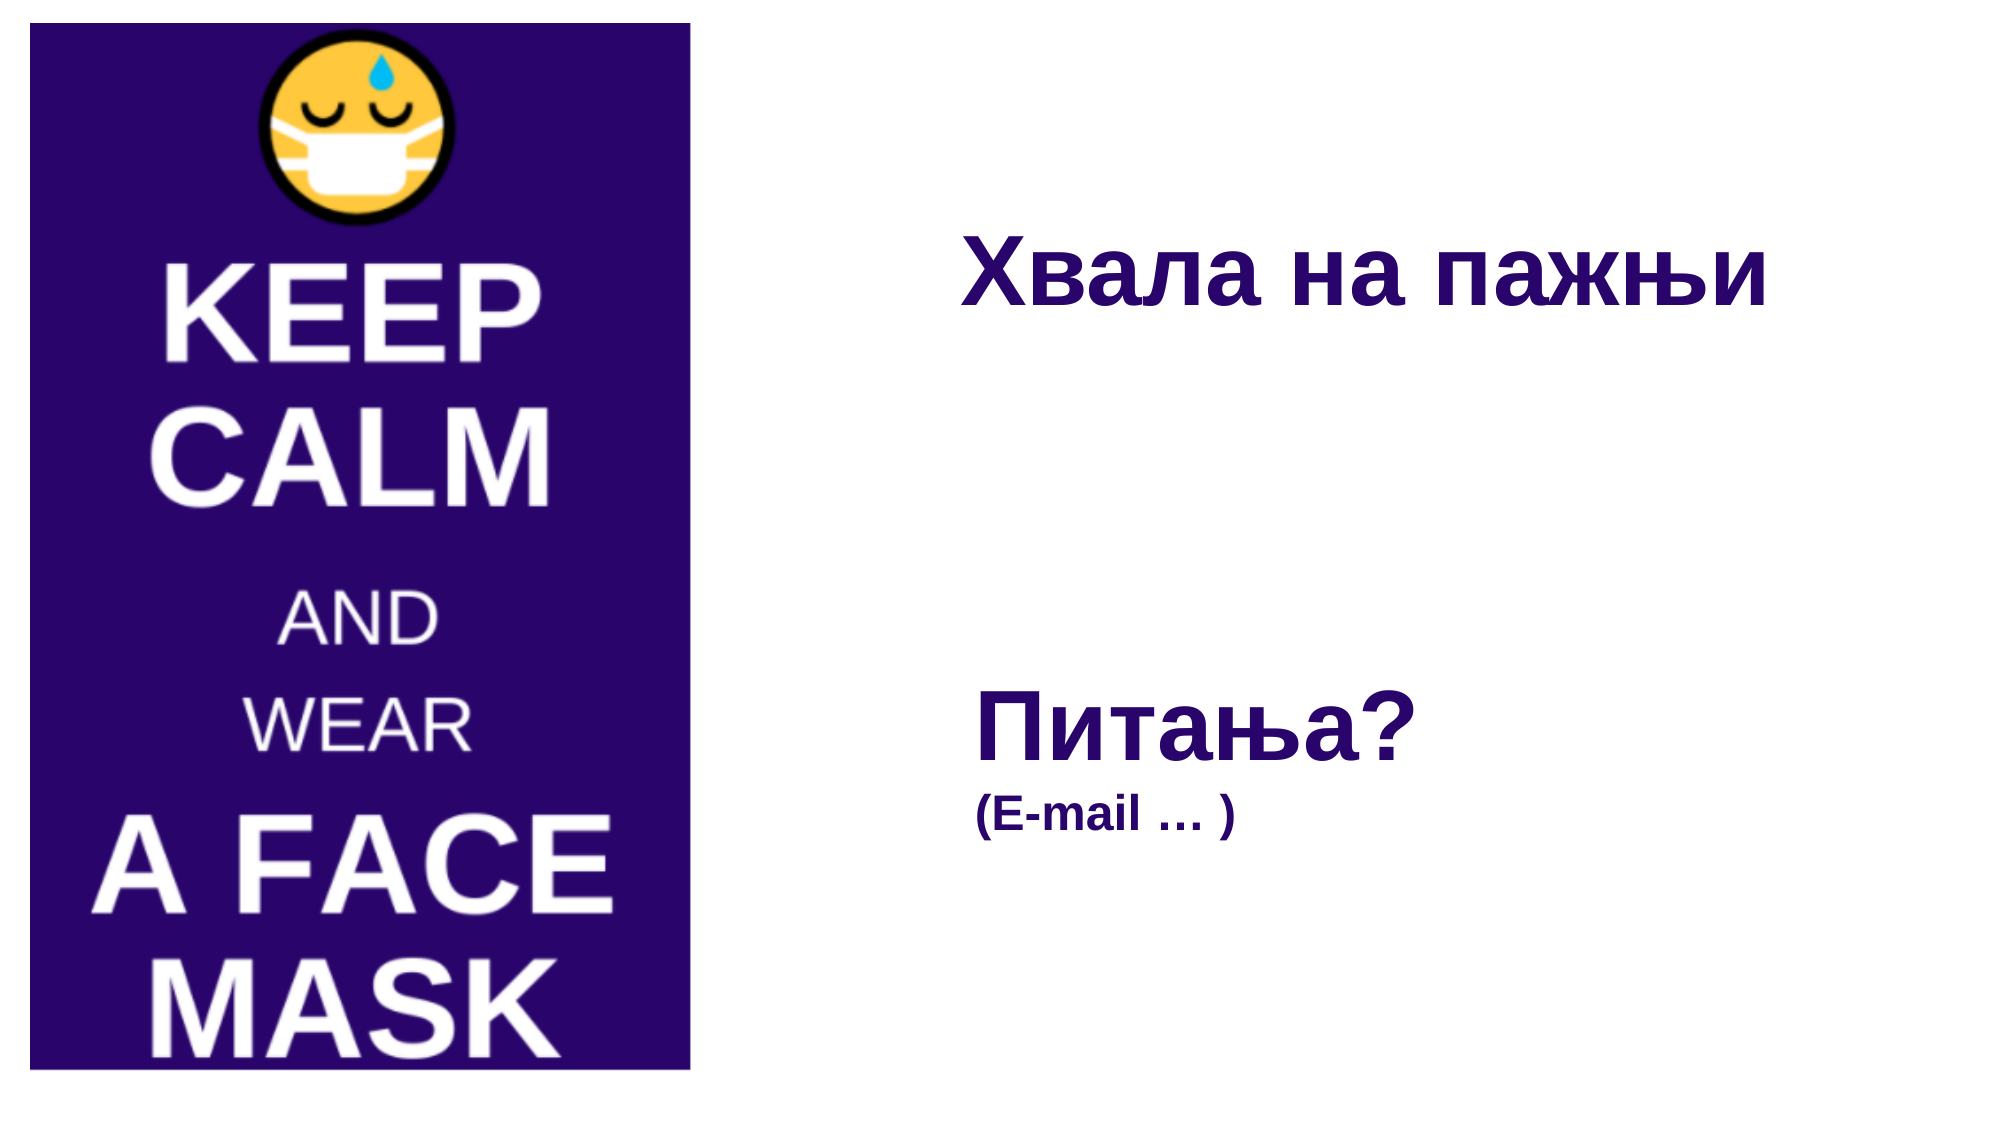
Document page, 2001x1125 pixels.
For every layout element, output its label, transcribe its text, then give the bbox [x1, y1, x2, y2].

text_box Питања? (E-mail … ) [959, 653, 1435, 848]
picture [30, 23, 696, 1072]
text_box Хвала на пажњи [945, 197, 1787, 333]
